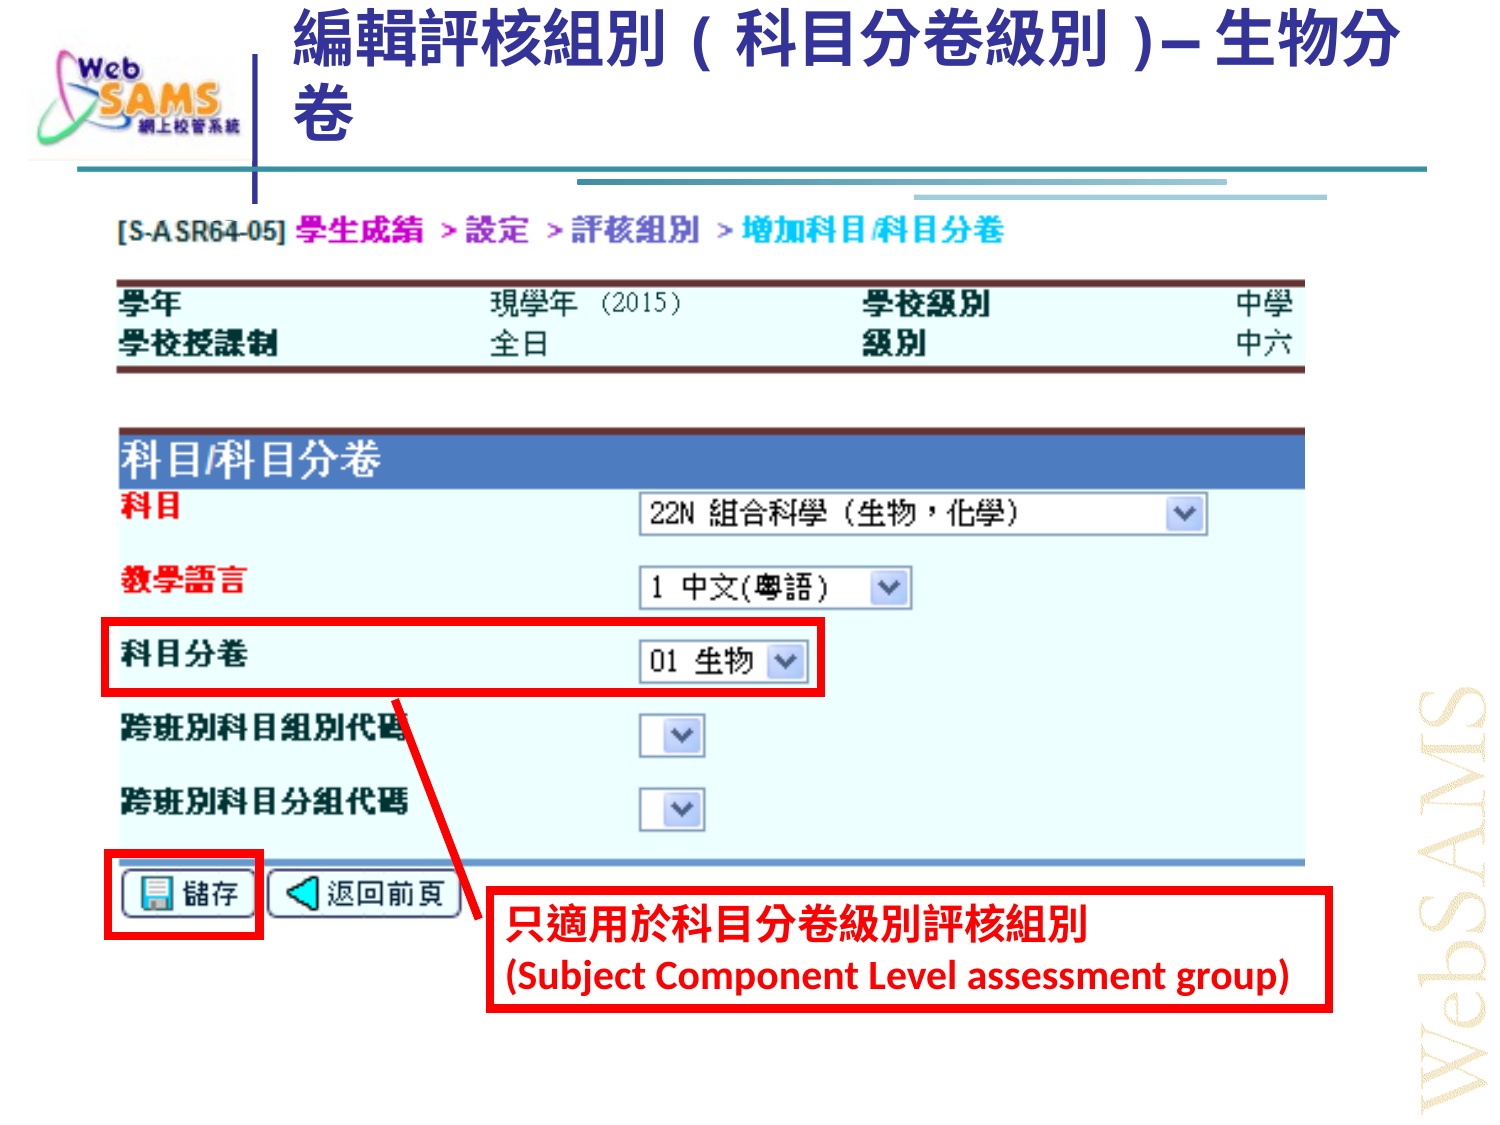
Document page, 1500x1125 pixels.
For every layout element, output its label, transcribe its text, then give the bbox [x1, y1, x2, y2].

text_box 只適用於科目分卷級別評核組別 (Subject Component Level assessment group) [490, 890, 1329, 1009]
picture [27, 29, 253, 161]
picture [1393, 679, 1500, 1117]
title 編輯評核組別(科目分卷級別)—生物分卷 [277, 31, 1453, 156]
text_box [104, 204, 1305, 937]
